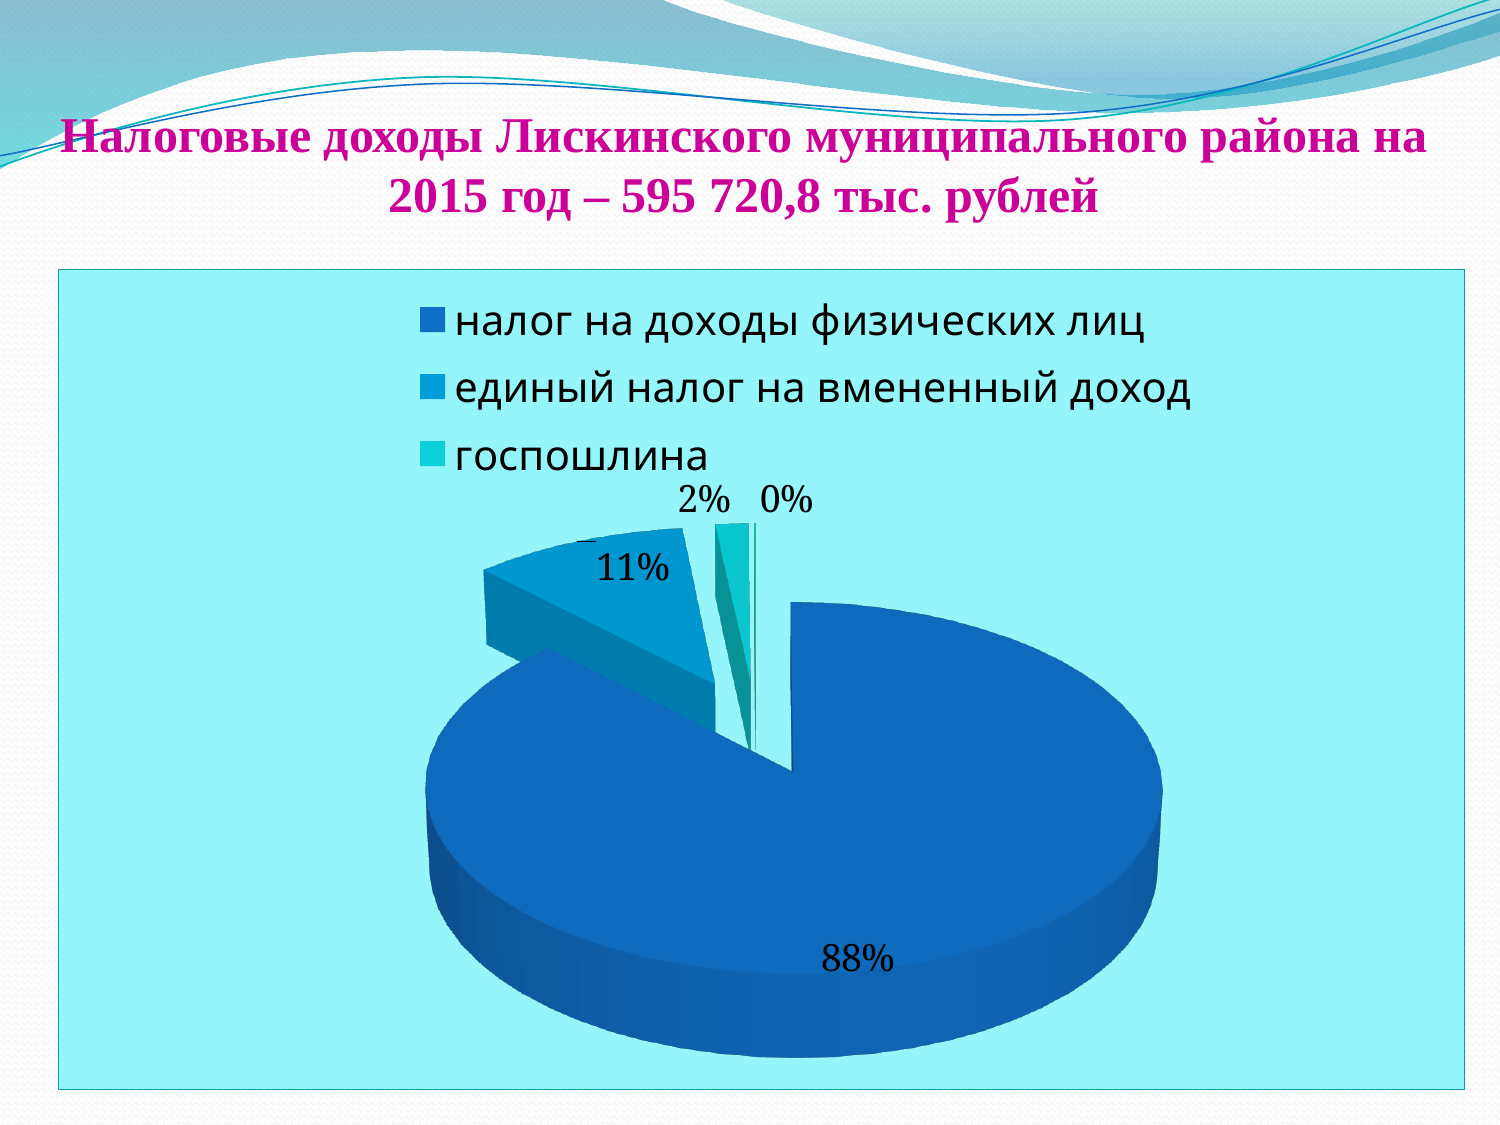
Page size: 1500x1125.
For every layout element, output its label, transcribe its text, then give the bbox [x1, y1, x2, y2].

chart [58, 269, 1466, 1091]
title Налоговые доходы Лискинского муниципального района на 2015 год – 595 720,8 тыс. рублей [58, 82, 1430, 223]
